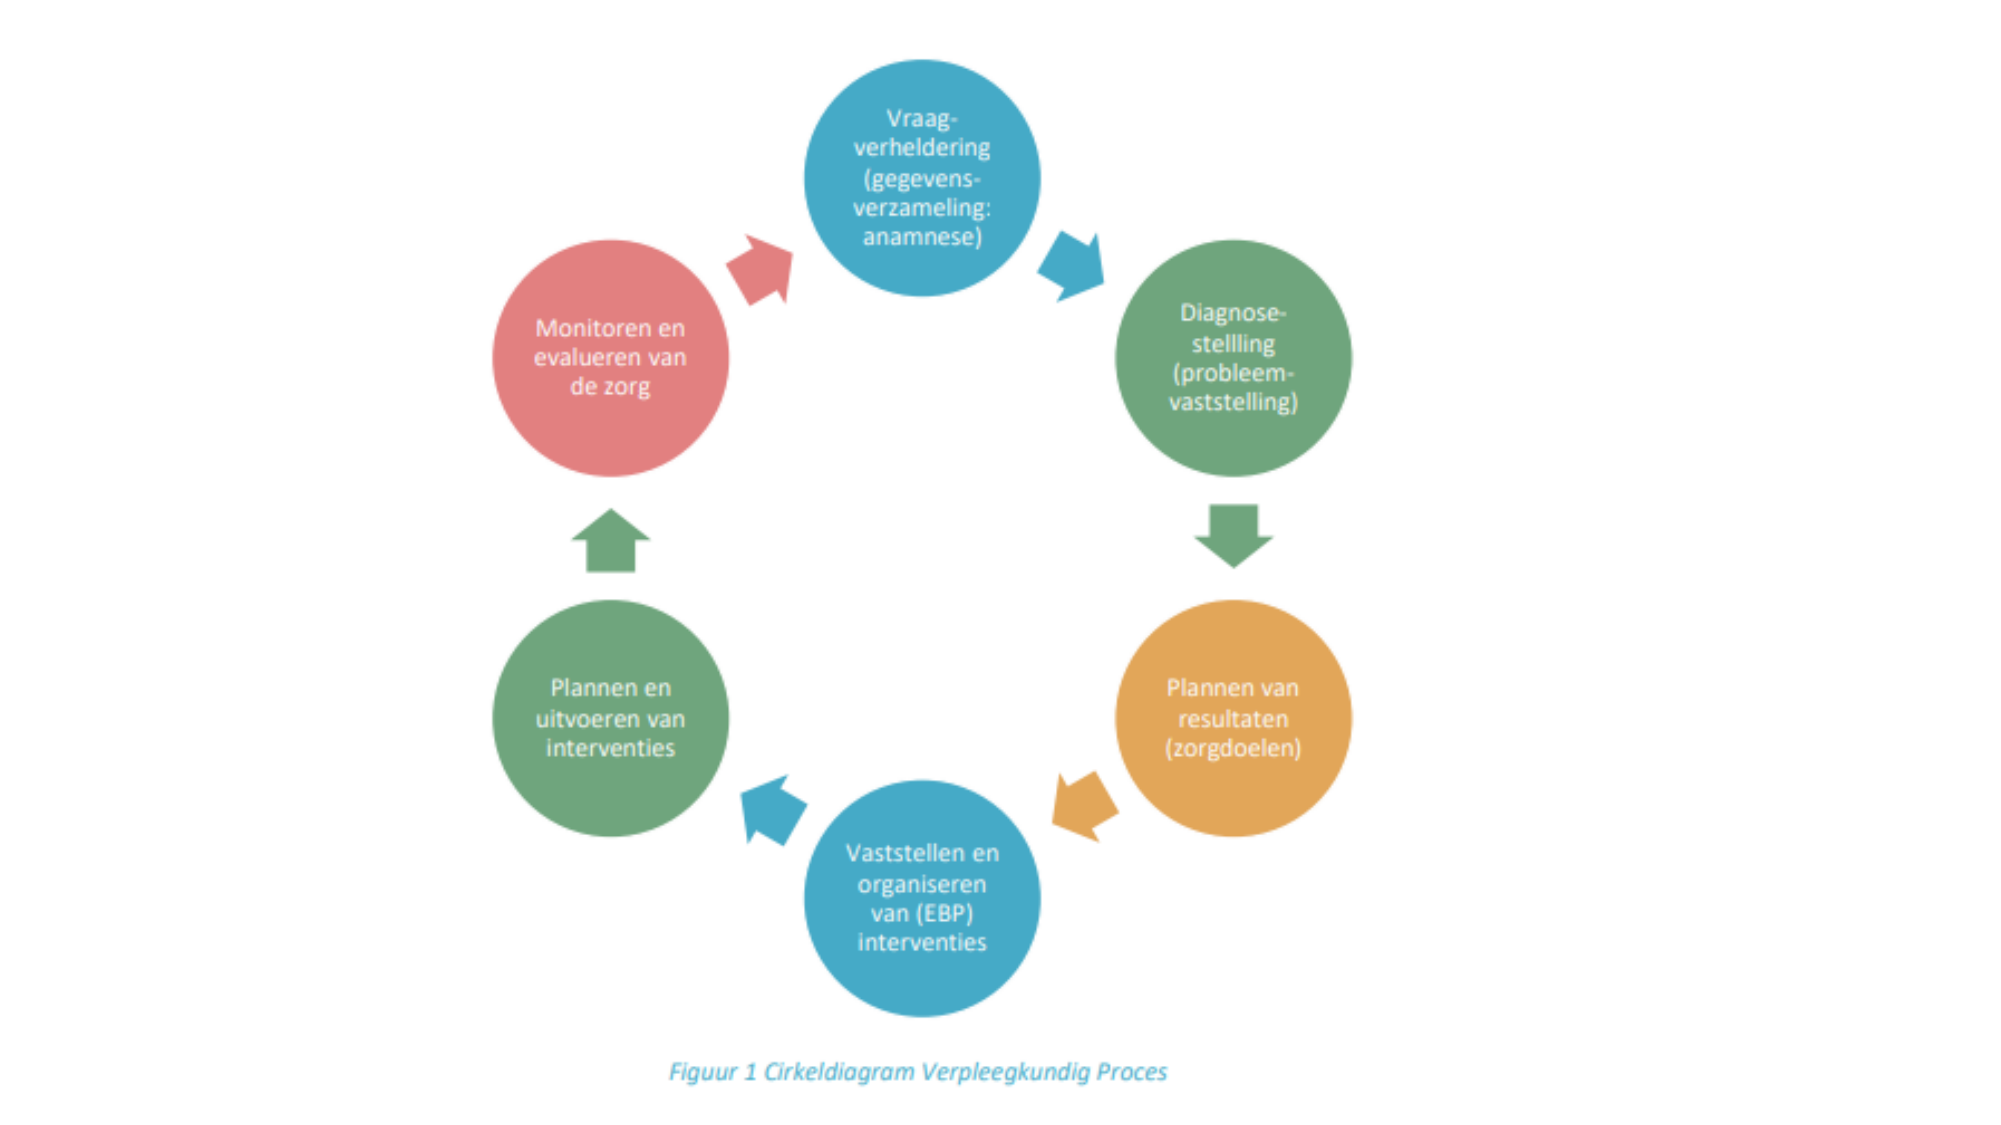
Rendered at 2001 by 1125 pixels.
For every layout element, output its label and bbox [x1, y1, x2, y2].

list [484, 40, 1374, 1103]
